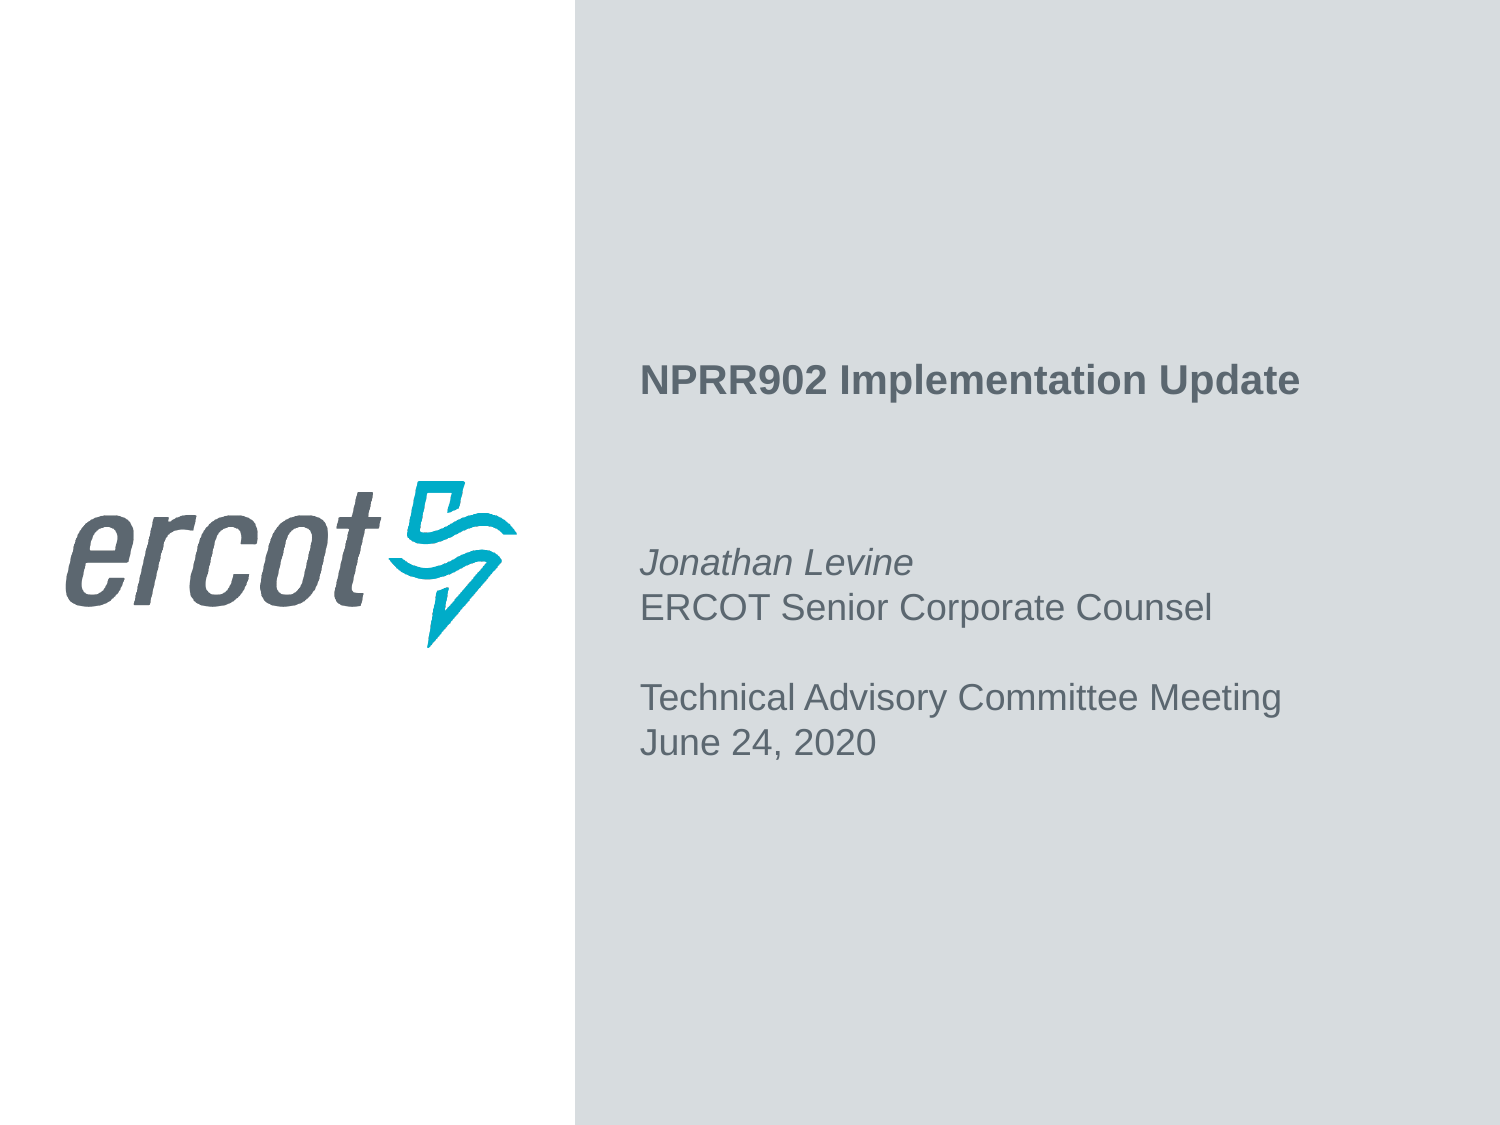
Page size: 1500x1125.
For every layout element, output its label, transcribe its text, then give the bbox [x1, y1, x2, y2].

text_box NPRR902 Implementation Update Jonathan Levine ERCOT Senior Corporate Counsel Technical Advisory Committee Meeting June 24, 2020 [624, 345, 1500, 771]
picture [56, 471, 525, 654]
